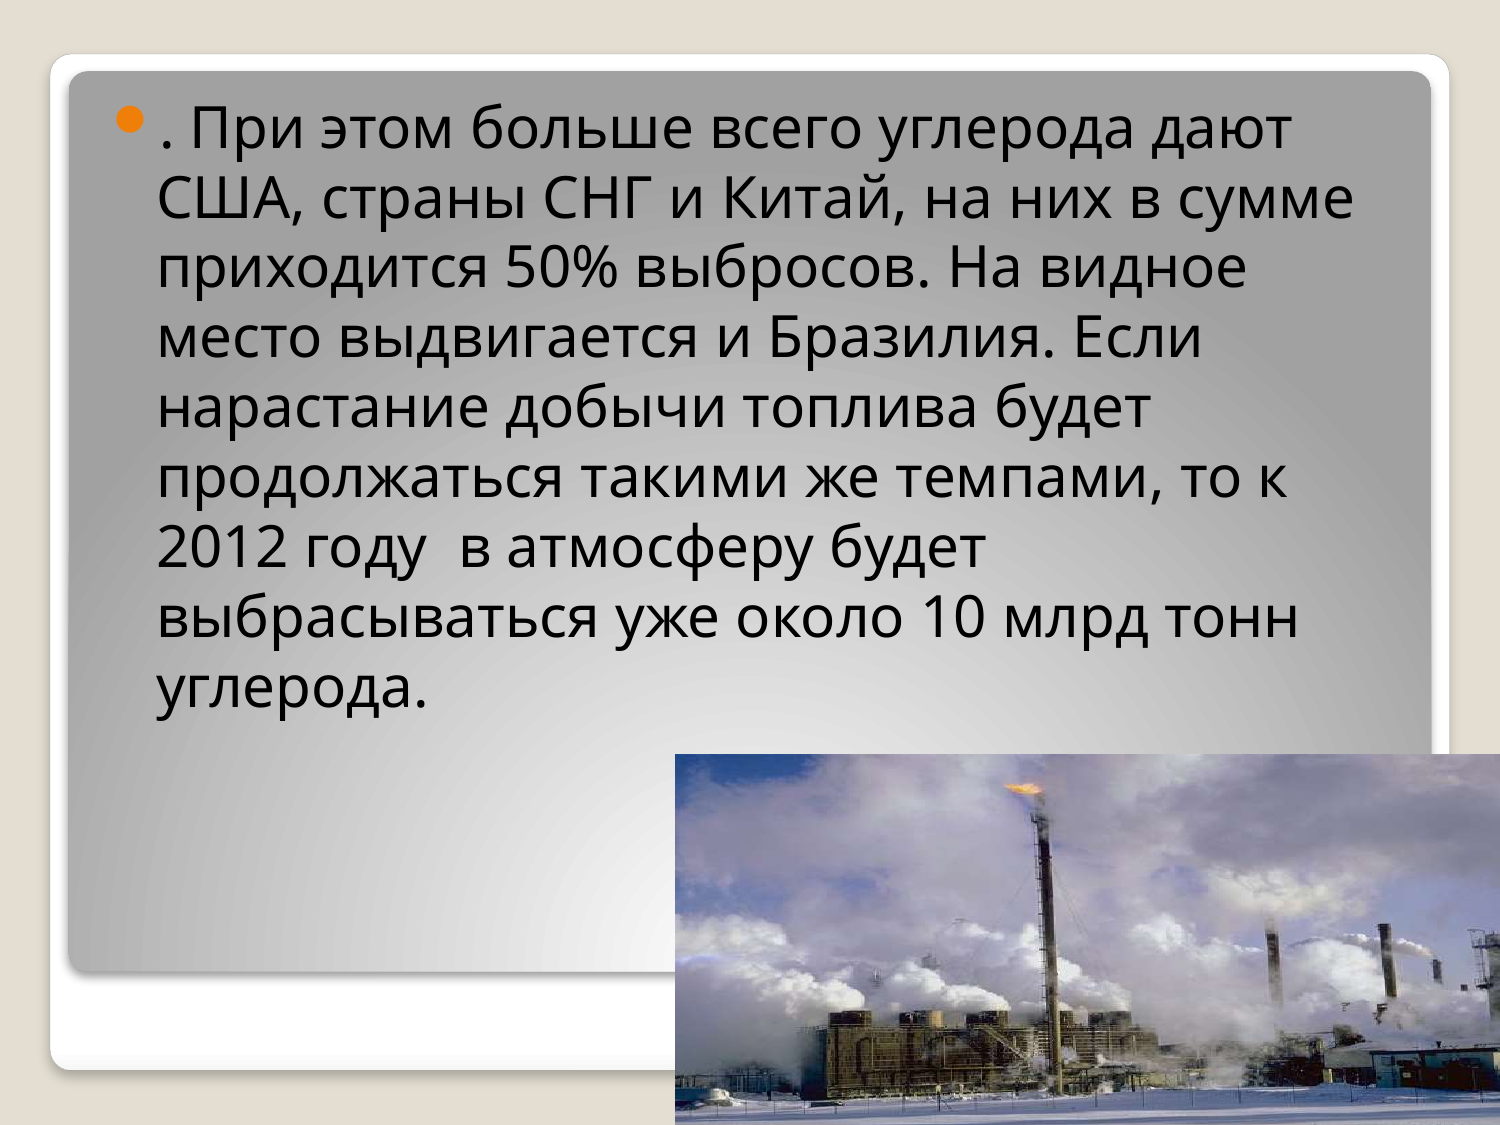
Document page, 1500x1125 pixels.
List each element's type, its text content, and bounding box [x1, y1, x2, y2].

picture [674, 754, 1500, 1125]
list . При этом больше всего углерода дают США, страны СНГ и Китай, на них в сумме приходится 50% выбросов. На видное место выдвигается и Бразилия. Если нарастание добычи топлива будет продолжаться такими же темпами, то к 2012 году в атмосферу будет выбрасываться уже около 10 млрд тонн углерода. [82, 75, 1425, 813]
